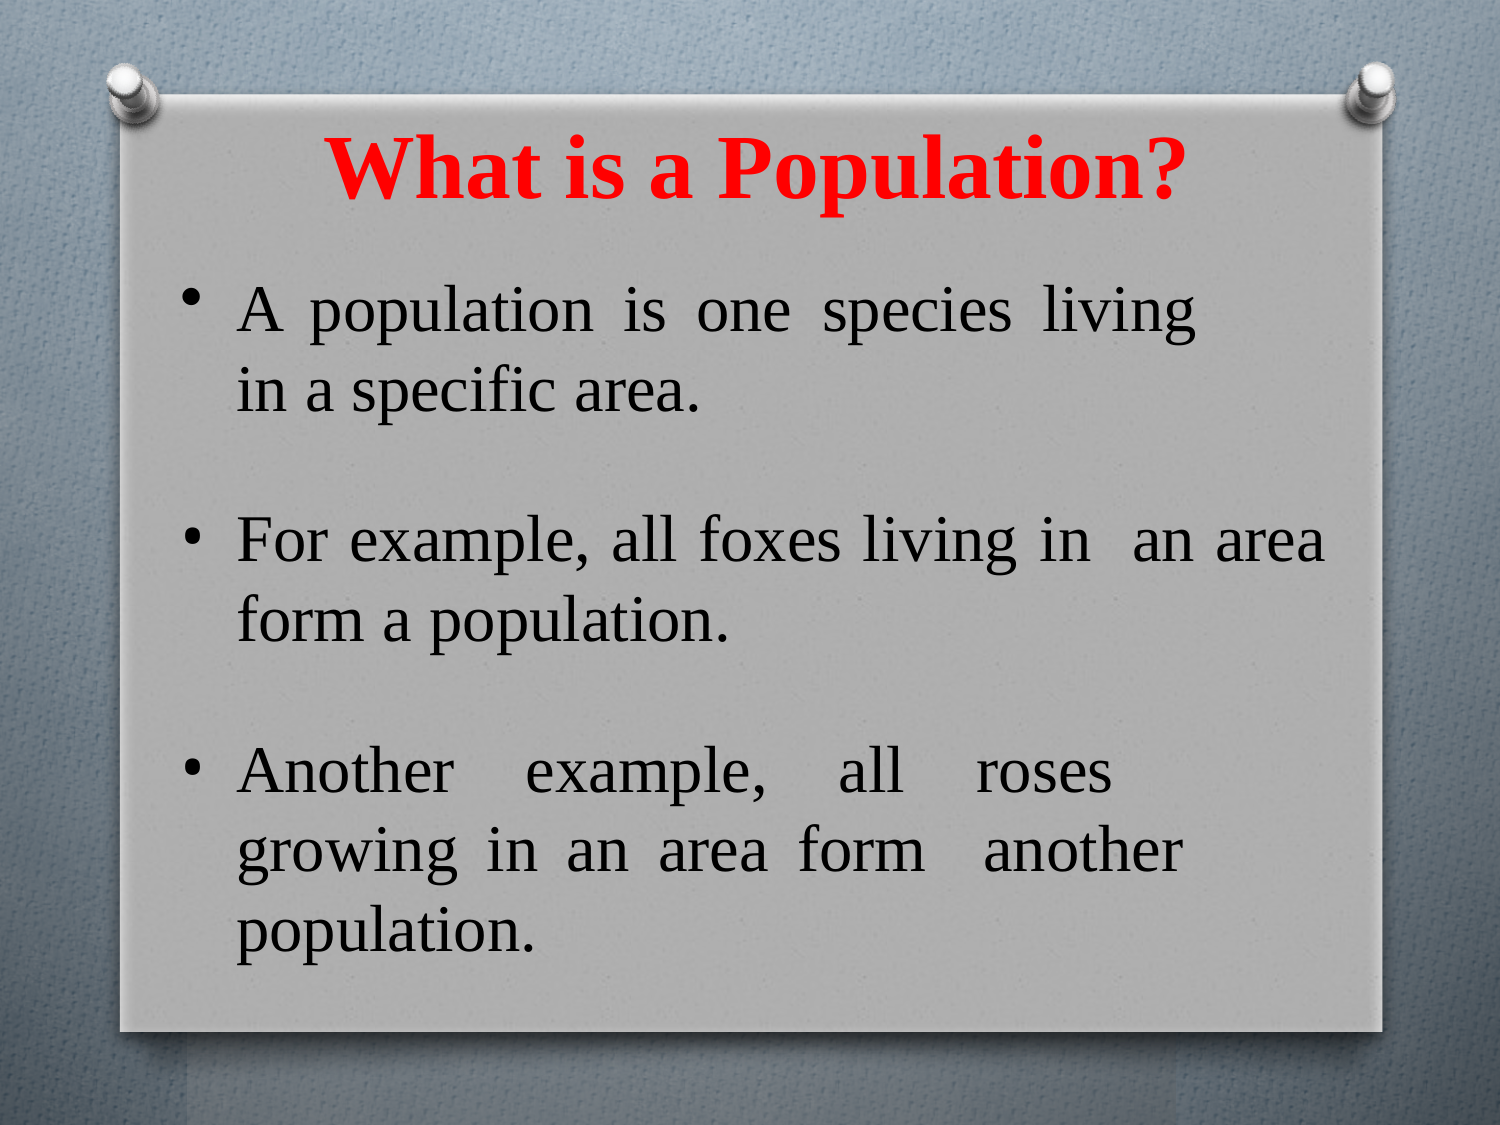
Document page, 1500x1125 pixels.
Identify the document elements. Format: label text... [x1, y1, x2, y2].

title What is a Population? [193, 65, 1319, 256]
picture [75, 29, 193, 153]
picture [1319, 35, 1439, 156]
text_box A population is one species living in a specific area. For example, all foxes living in an area form a population. Another example, all roses growing in an area form another population. [178, 262, 1328, 966]
